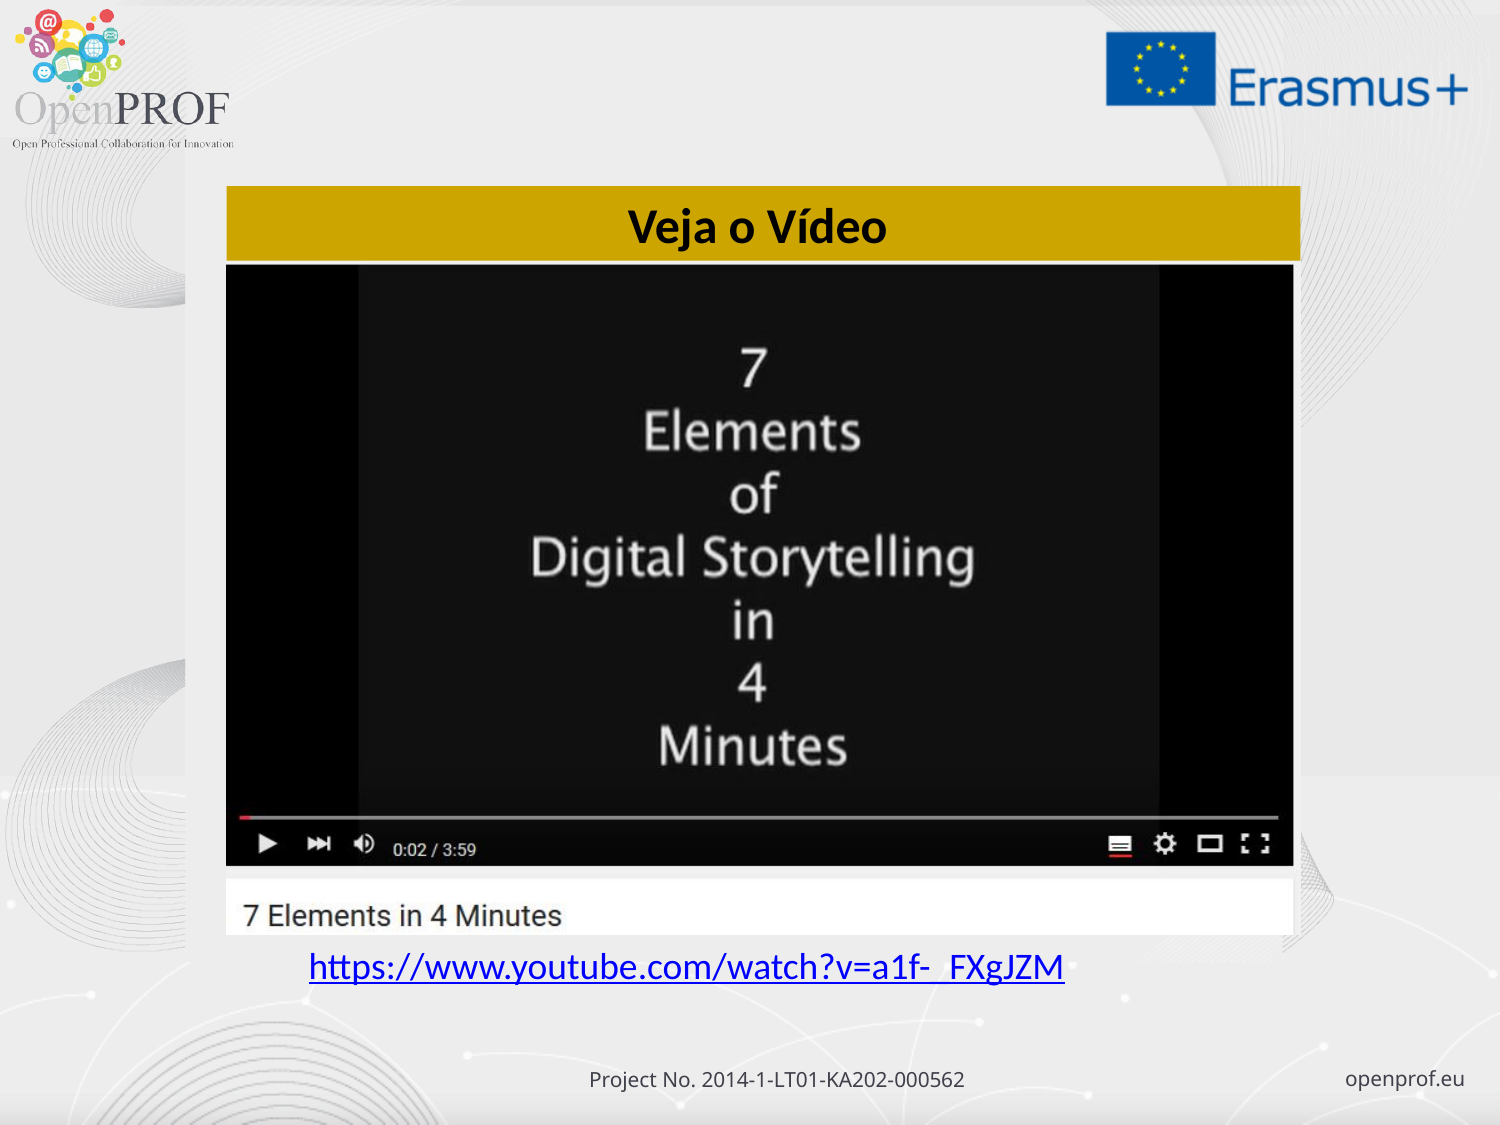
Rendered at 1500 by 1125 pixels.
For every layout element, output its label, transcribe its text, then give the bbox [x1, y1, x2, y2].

text_box Veja o Vídeo [226, 186, 1301, 261]
text_box https://www.youtube.com/watch?v=a1f-_FXgJZM [293, 943, 1125, 994]
picture [0, 0, 1500, 1125]
